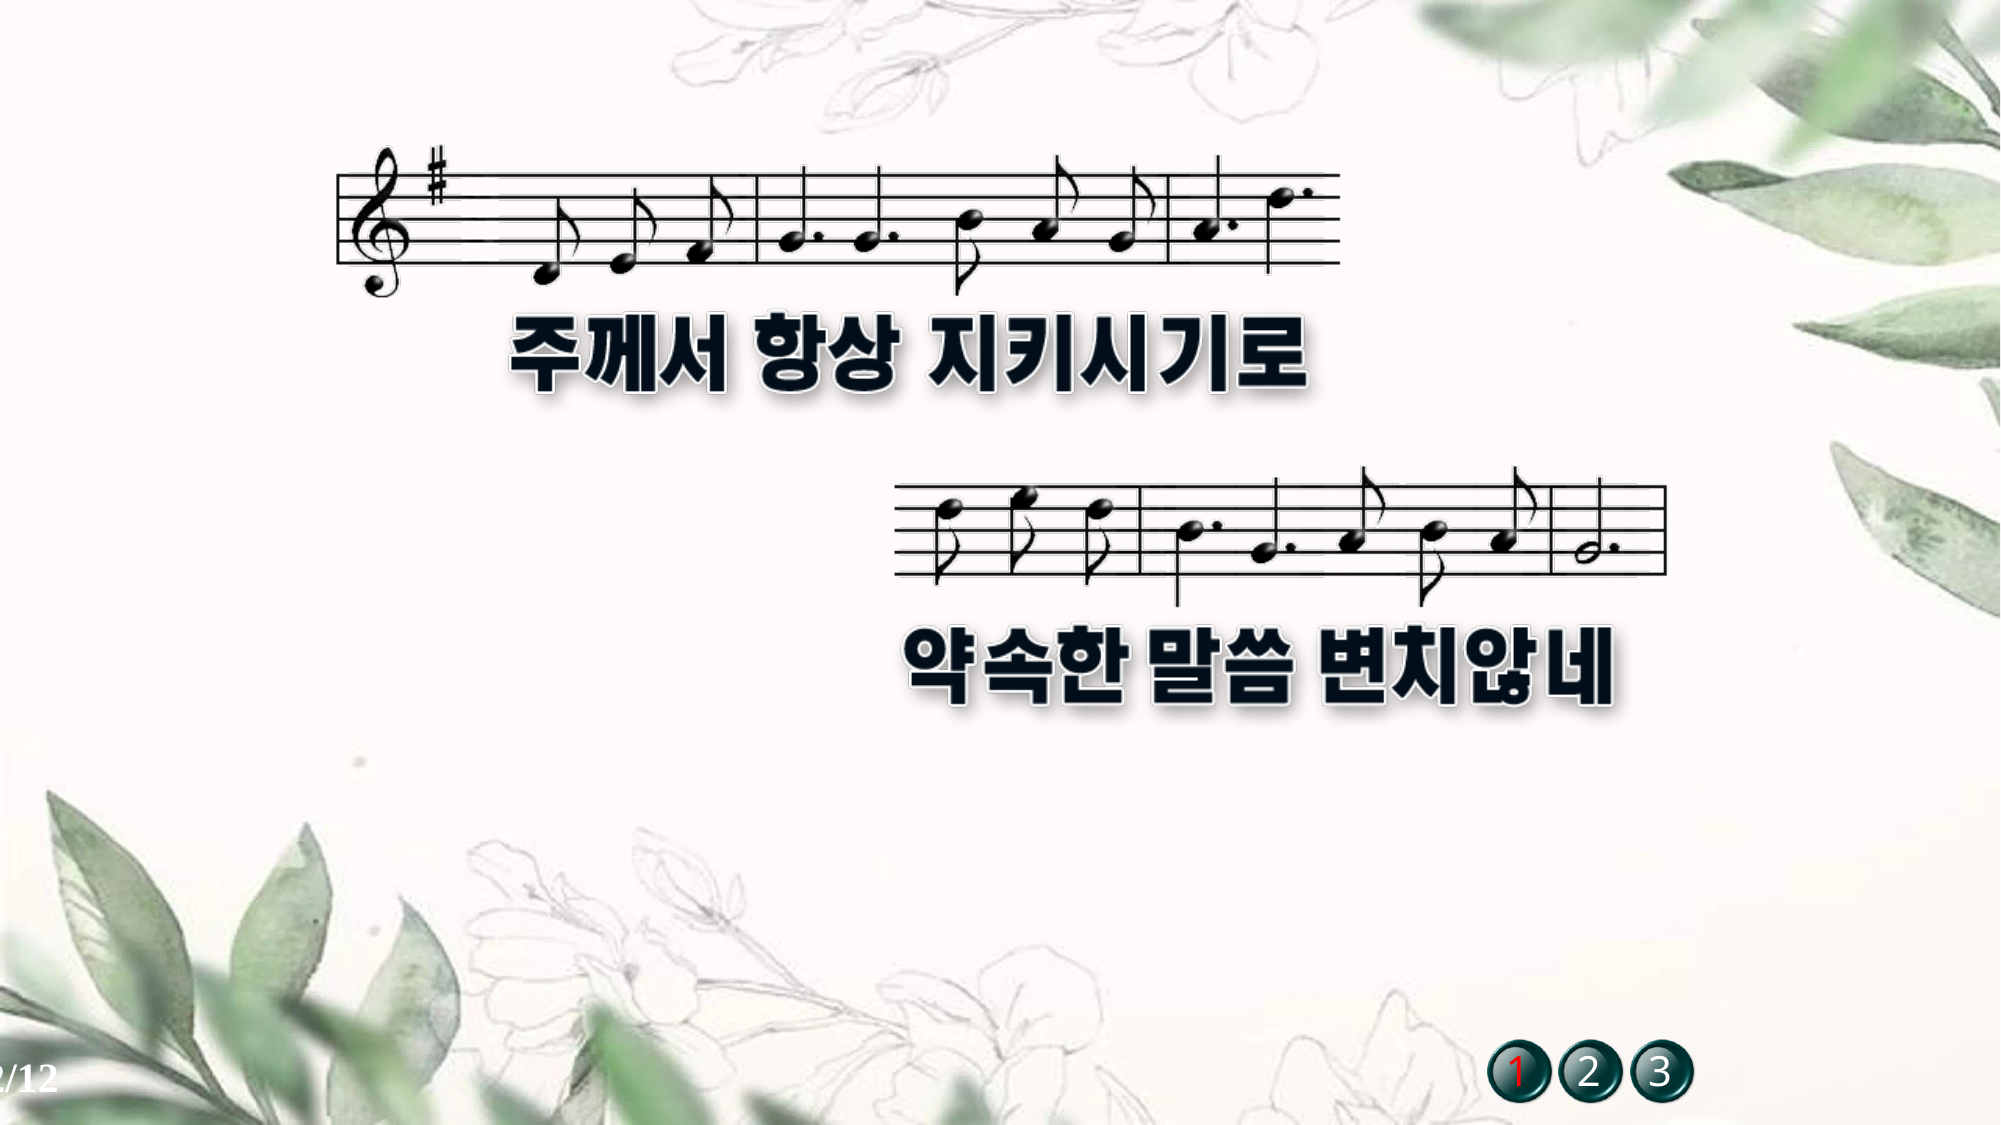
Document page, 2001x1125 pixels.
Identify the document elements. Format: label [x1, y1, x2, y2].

text_box [1555, 1035, 1626, 1106]
text_box [1627, 1035, 1697, 1106]
picture [0, 0, 2001, 1125]
text_box [1484, 1035, 1555, 1106]
